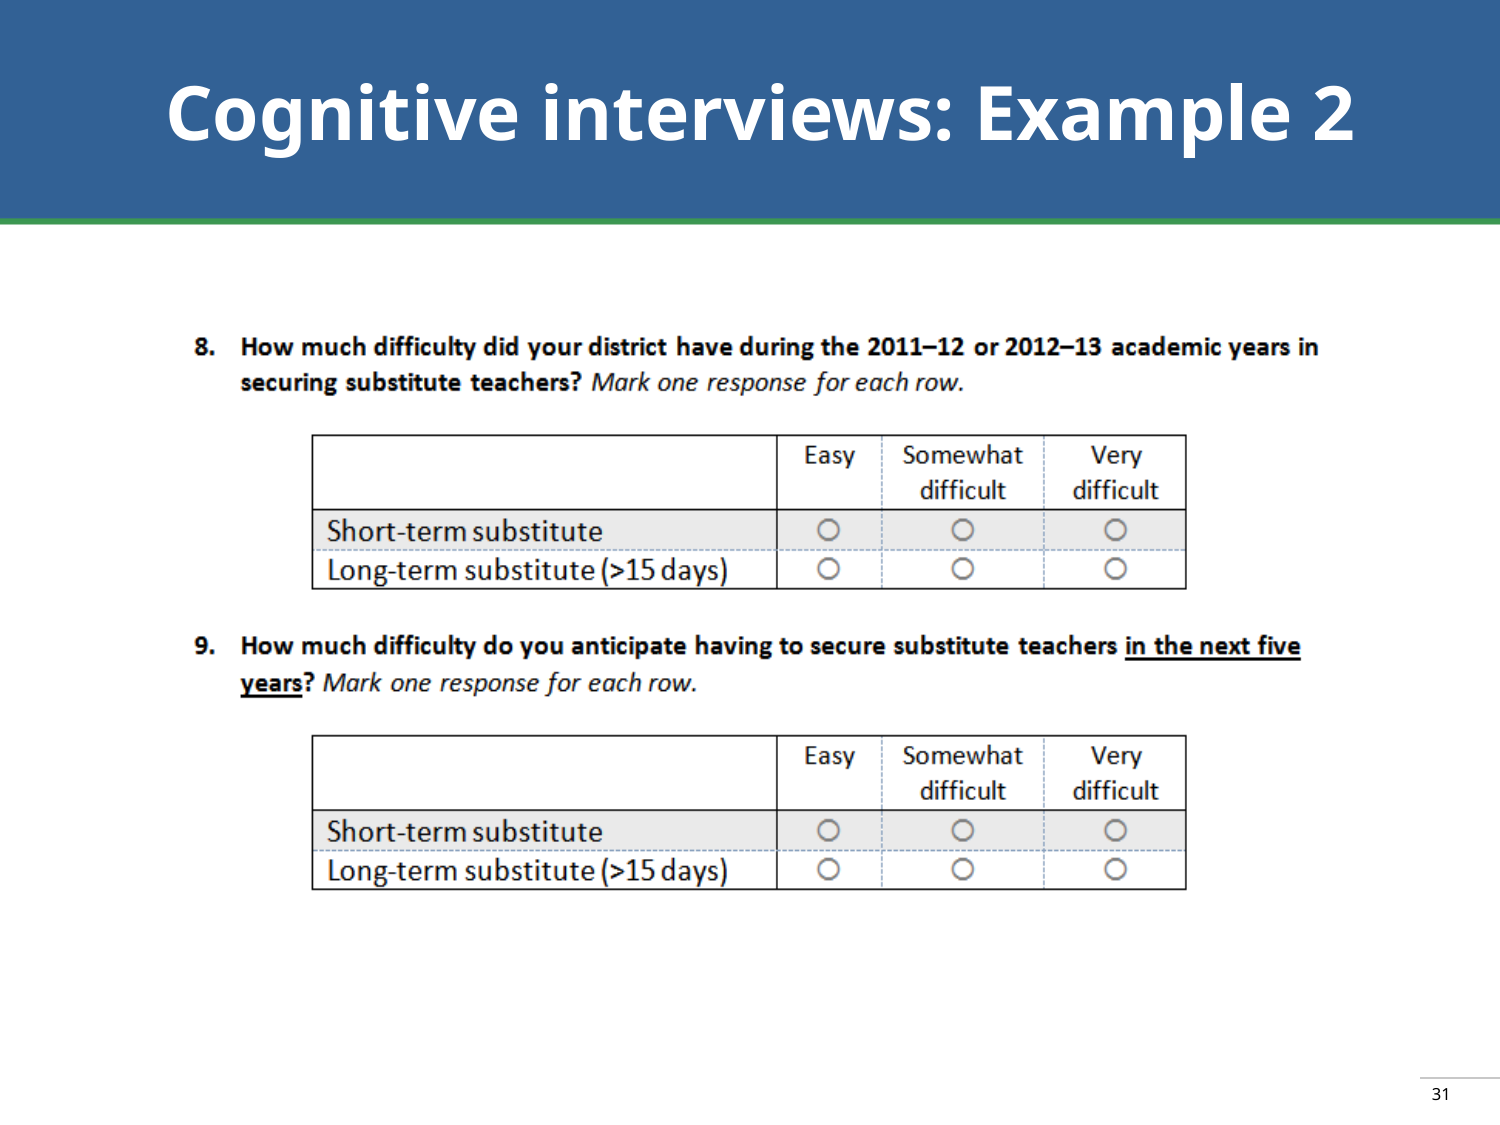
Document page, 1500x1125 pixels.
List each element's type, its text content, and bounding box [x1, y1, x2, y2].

picture [0, 0, 1500, 1125]
title Cognitive interviews: Example 2 [150, 0, 1395, 221]
slide_number 31 [1431, 1085, 1458, 1106]
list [172, 312, 1350, 913]
